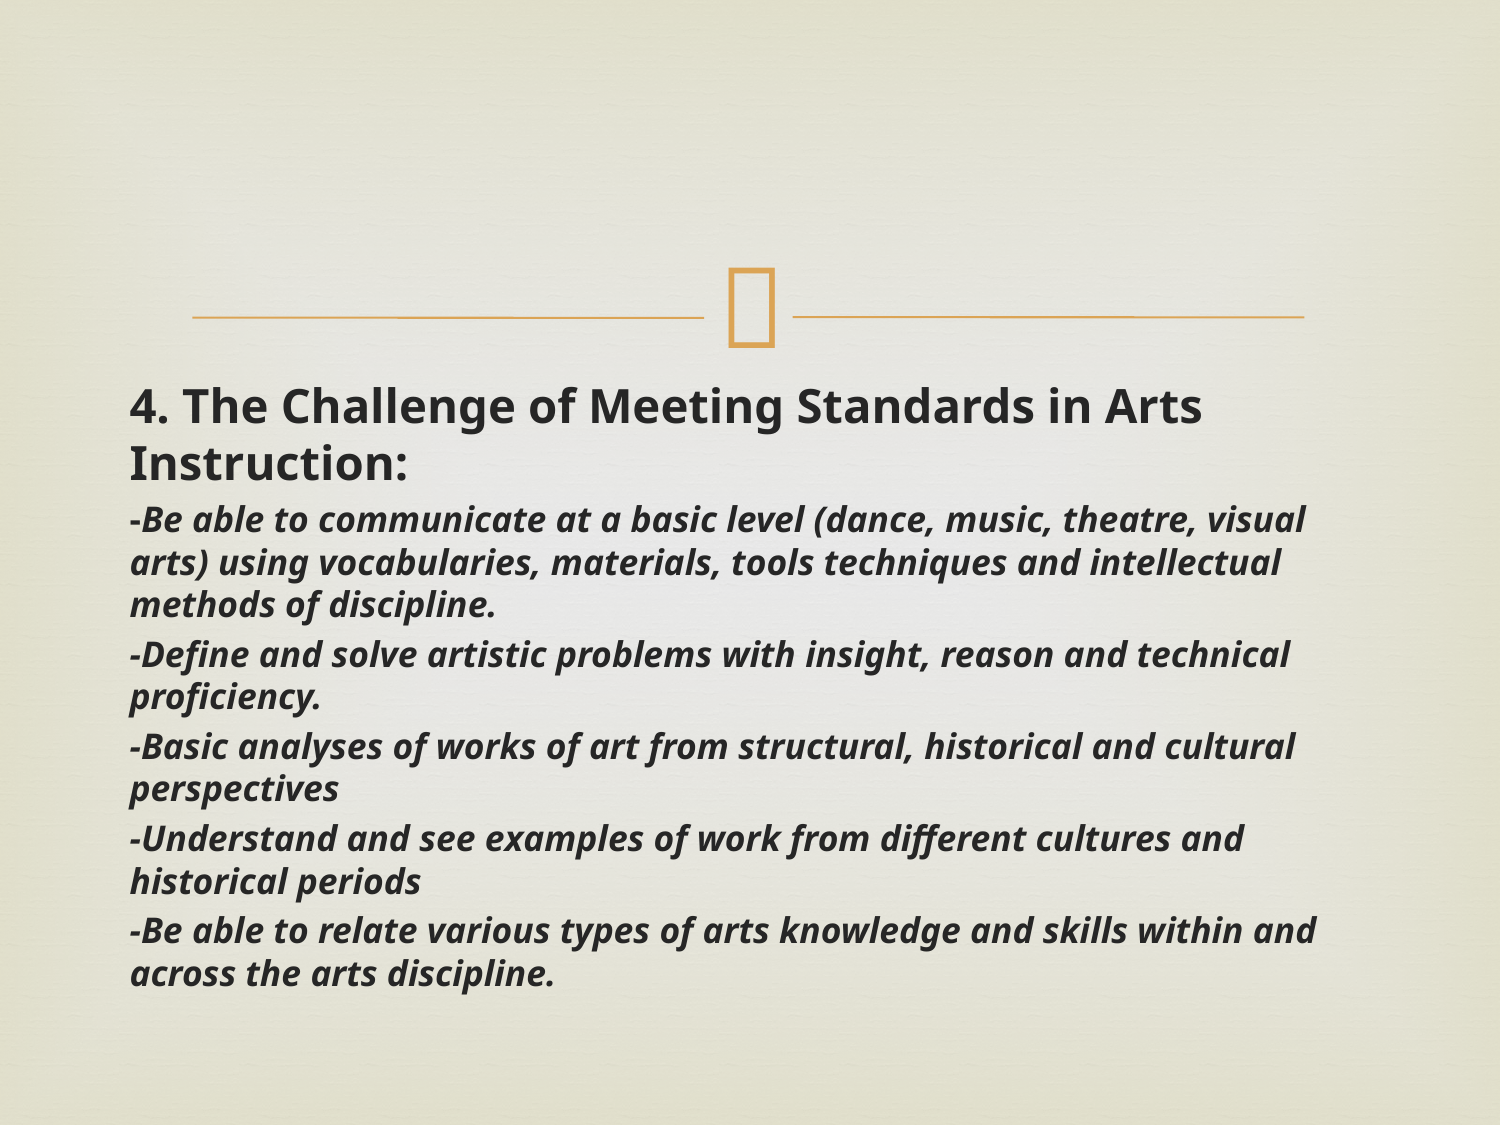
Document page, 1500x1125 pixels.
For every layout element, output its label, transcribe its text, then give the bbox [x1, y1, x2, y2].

list 4. The Challenge of Meeting Standards in Arts Instruction: -Be able to communicate at a basic level (dance, music, theatre, visual arts) using vocabularies, materials, tools techniques and intellectual methods of discipline. -Define and solve artistic problems with insight, reason and technical proficiency. -Basic analyses of works of art from structural, historical and cultural perspectives -Understand and see examples of work from different cultures and historical periods -Be able to relate various types of arts knowledge and skills within and across the arts discipline. [114, 368, 1386, 1005]
